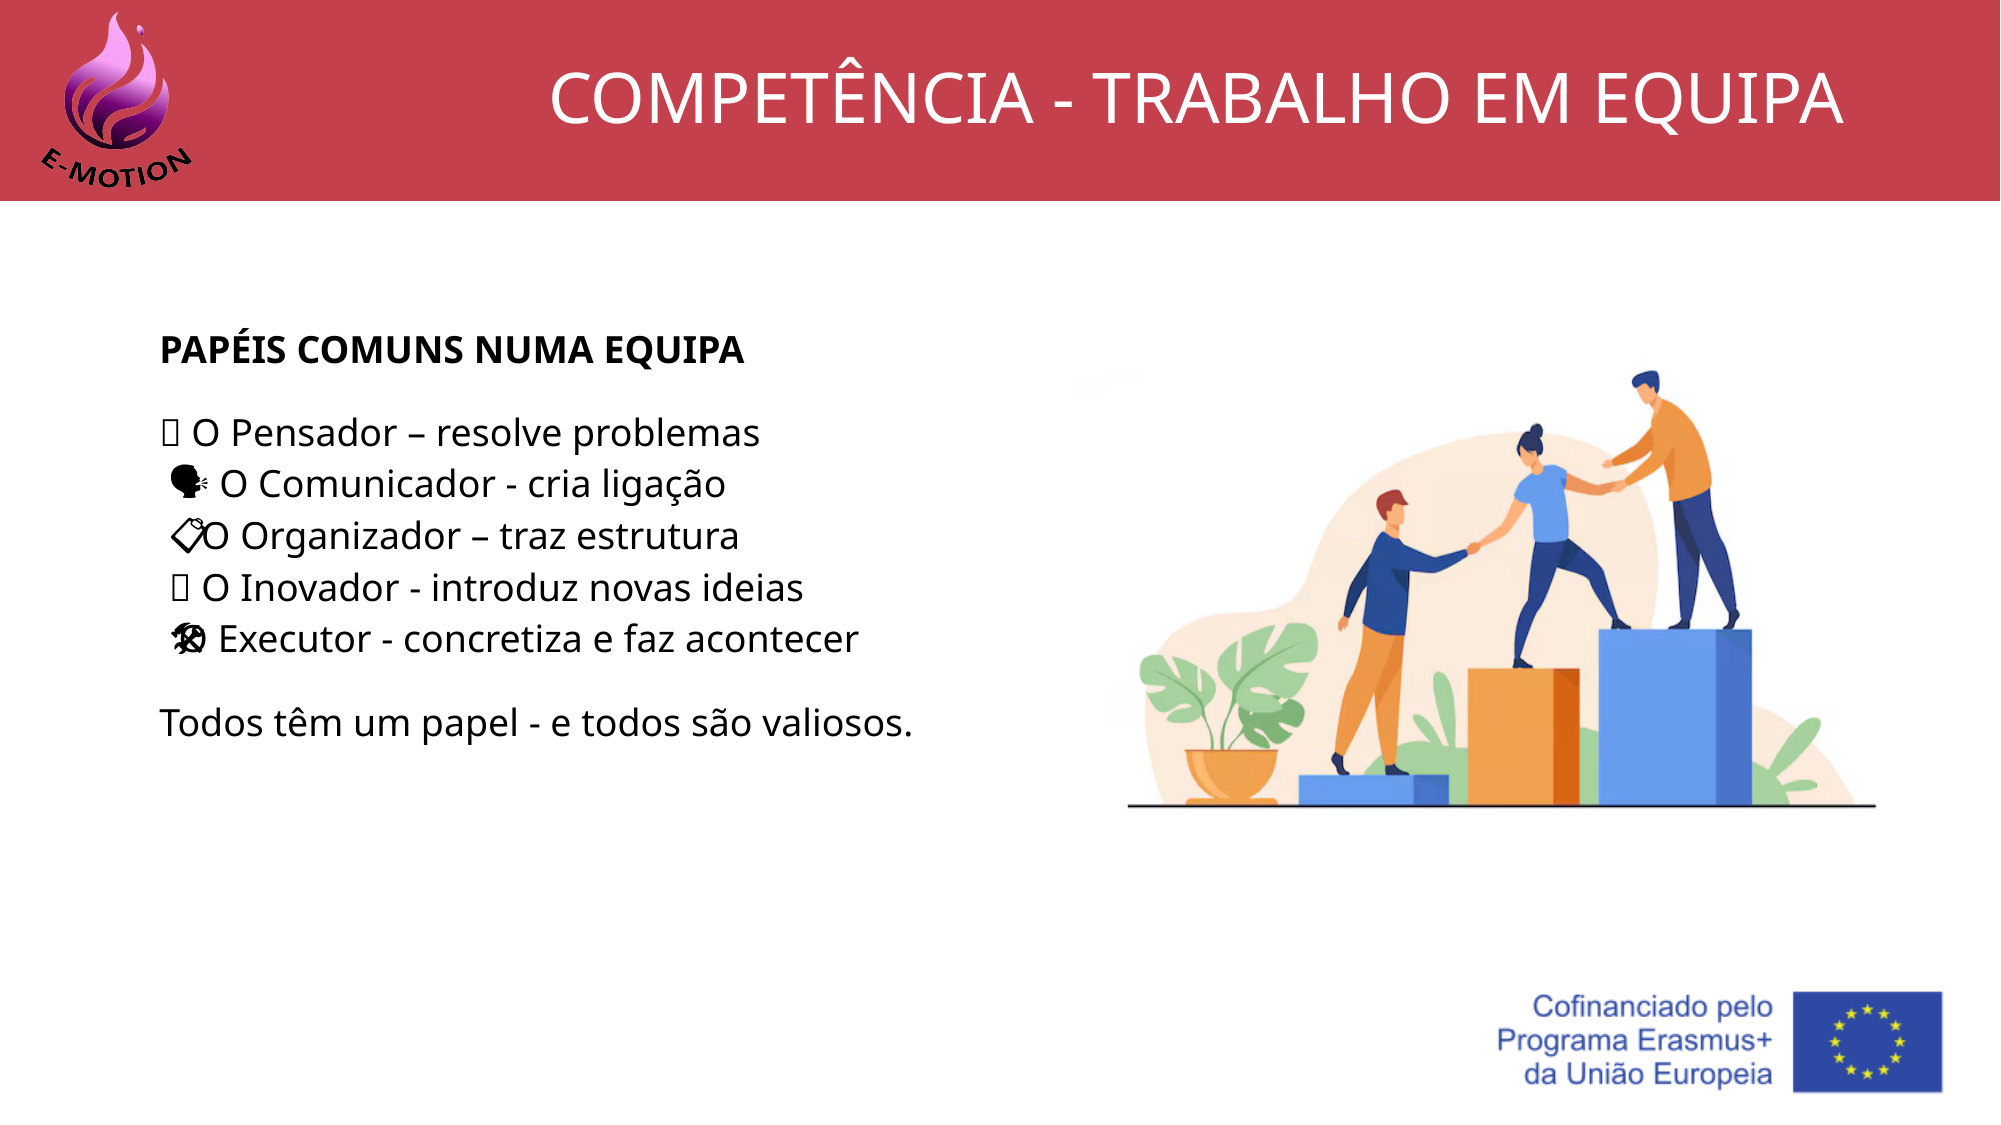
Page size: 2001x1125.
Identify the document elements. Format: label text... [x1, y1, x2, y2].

text_box COMPETÊNCIA - TRABALHO EM EQUIPA [257, 55, 1861, 196]
picture [1396, 955, 2000, 1125]
picture [0, 0, 253, 247]
picture [1072, 311, 1918, 862]
text_box PAPÉIS COMUNS NUMA EQUIPA 🧠 O Pensador – resolve problemas 🗣️ O Comunicador - cria ligação 📋 O Organizador – traz estrutura 💡 O Inovador - introduz novas ideias 🛠️ O Executor - concretiza e faz acontecer Todos têm um papel - e todos são valiosos. [144, 311, 1070, 828]
